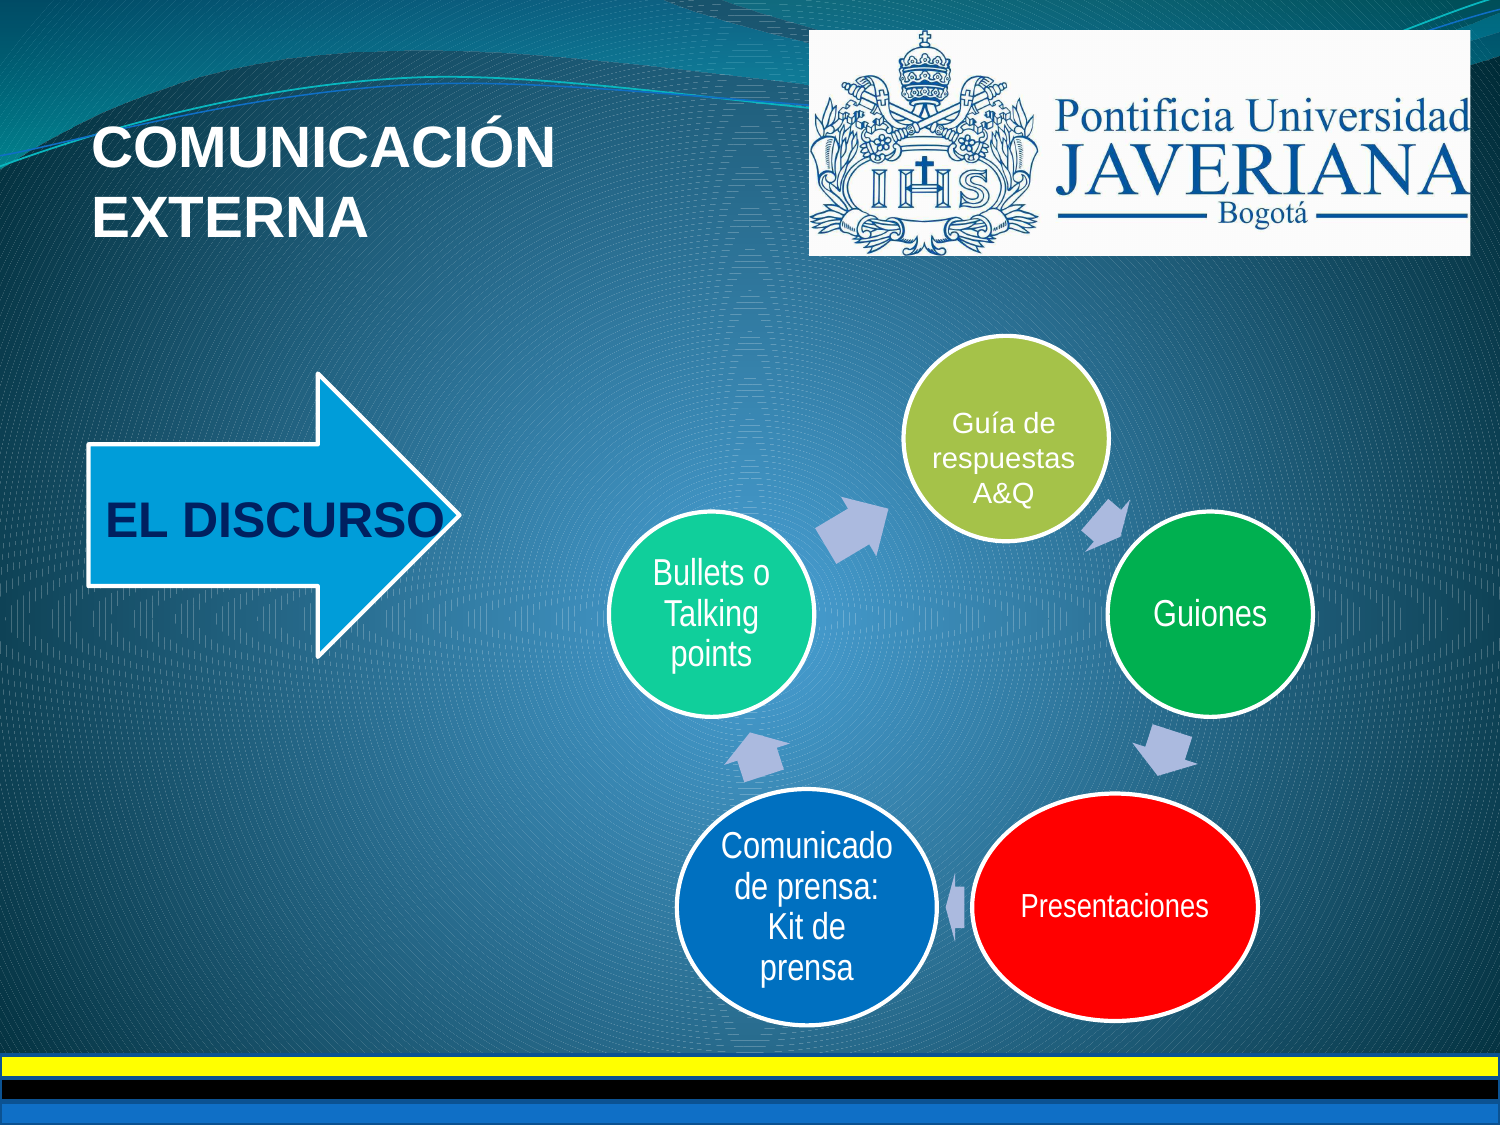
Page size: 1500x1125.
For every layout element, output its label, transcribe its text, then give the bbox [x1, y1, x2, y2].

text_box [0, 1104, 1500, 1125]
text_box [64, 326, 726, 387]
text_box COMUNICACIÓN EXTERNA [76, 101, 802, 257]
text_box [421, 337, 1500, 1018]
picture [808, 28, 1471, 256]
text_box [0, 1053, 1500, 1076]
text_box [0, 1076, 1500, 1104]
text_box [86, 371, 414, 659]
text_box EL DISCURSO [90, 479, 414, 555]
text_box [726, 267, 1500, 337]
